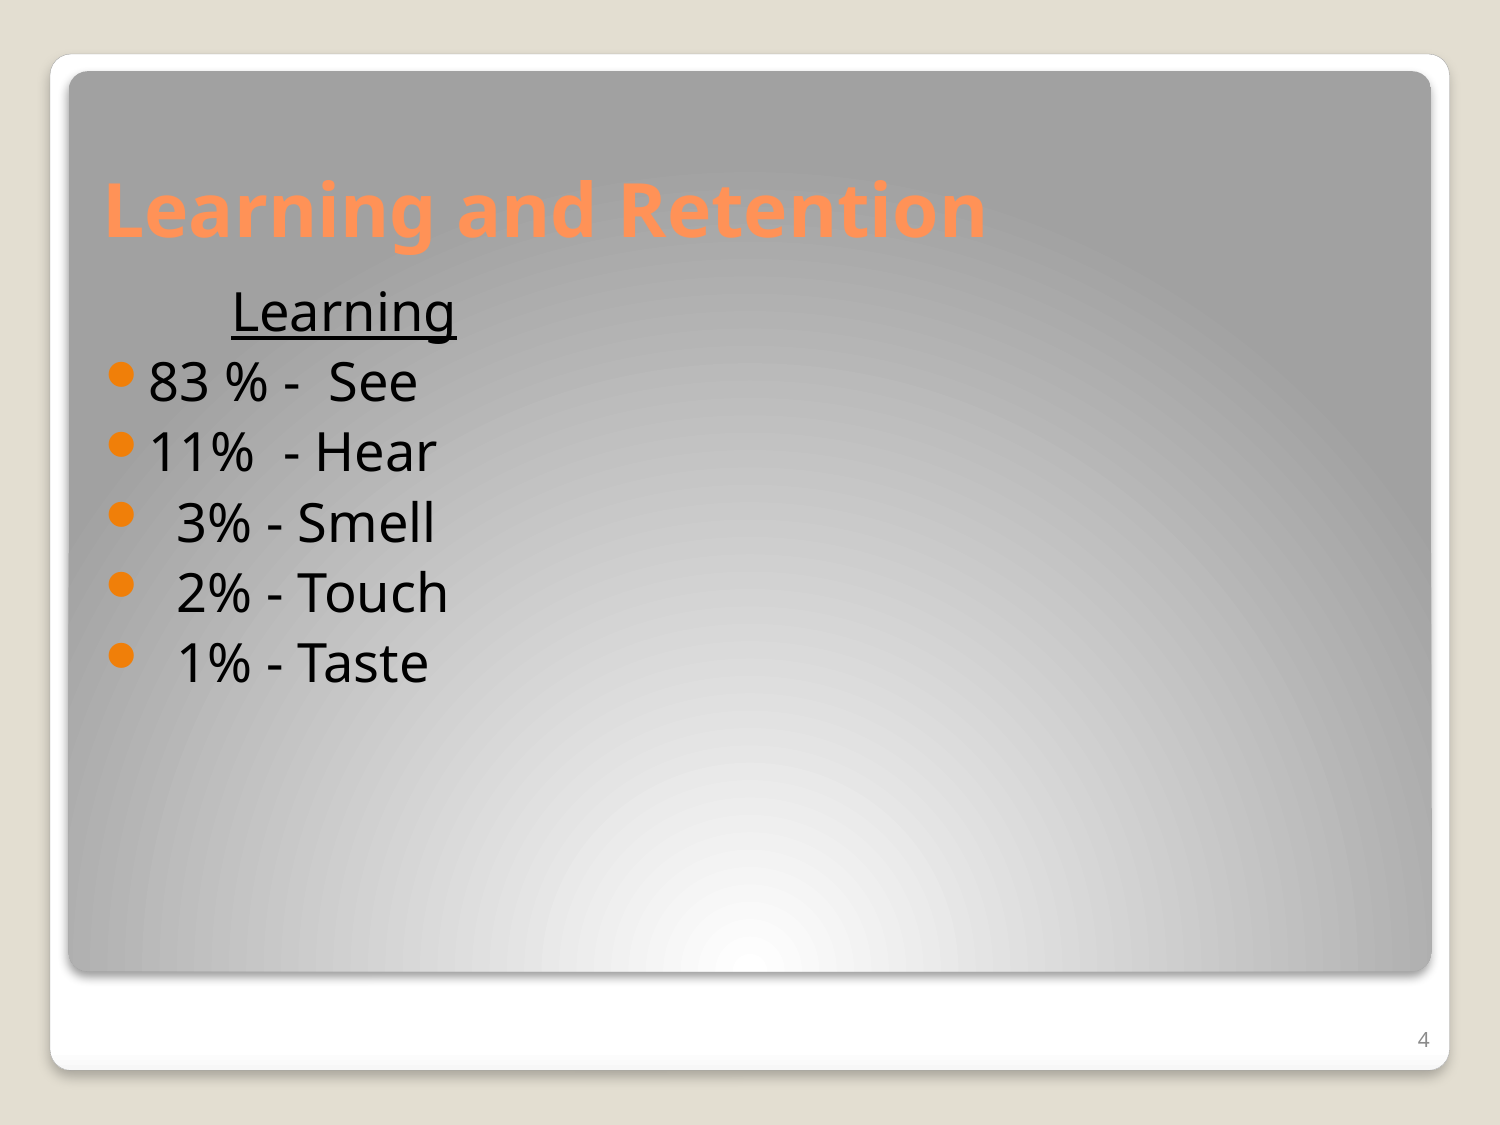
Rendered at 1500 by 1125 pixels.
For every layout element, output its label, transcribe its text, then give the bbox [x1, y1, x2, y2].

list Learning 83 % - See 11% - Hear 3% - Smell 2% - Touch 1% - Taste [75, 262, 1329, 1005]
title Learning and Retention [87, 87, 1430, 260]
slide_number 4 [1369, 1002, 1445, 1063]
